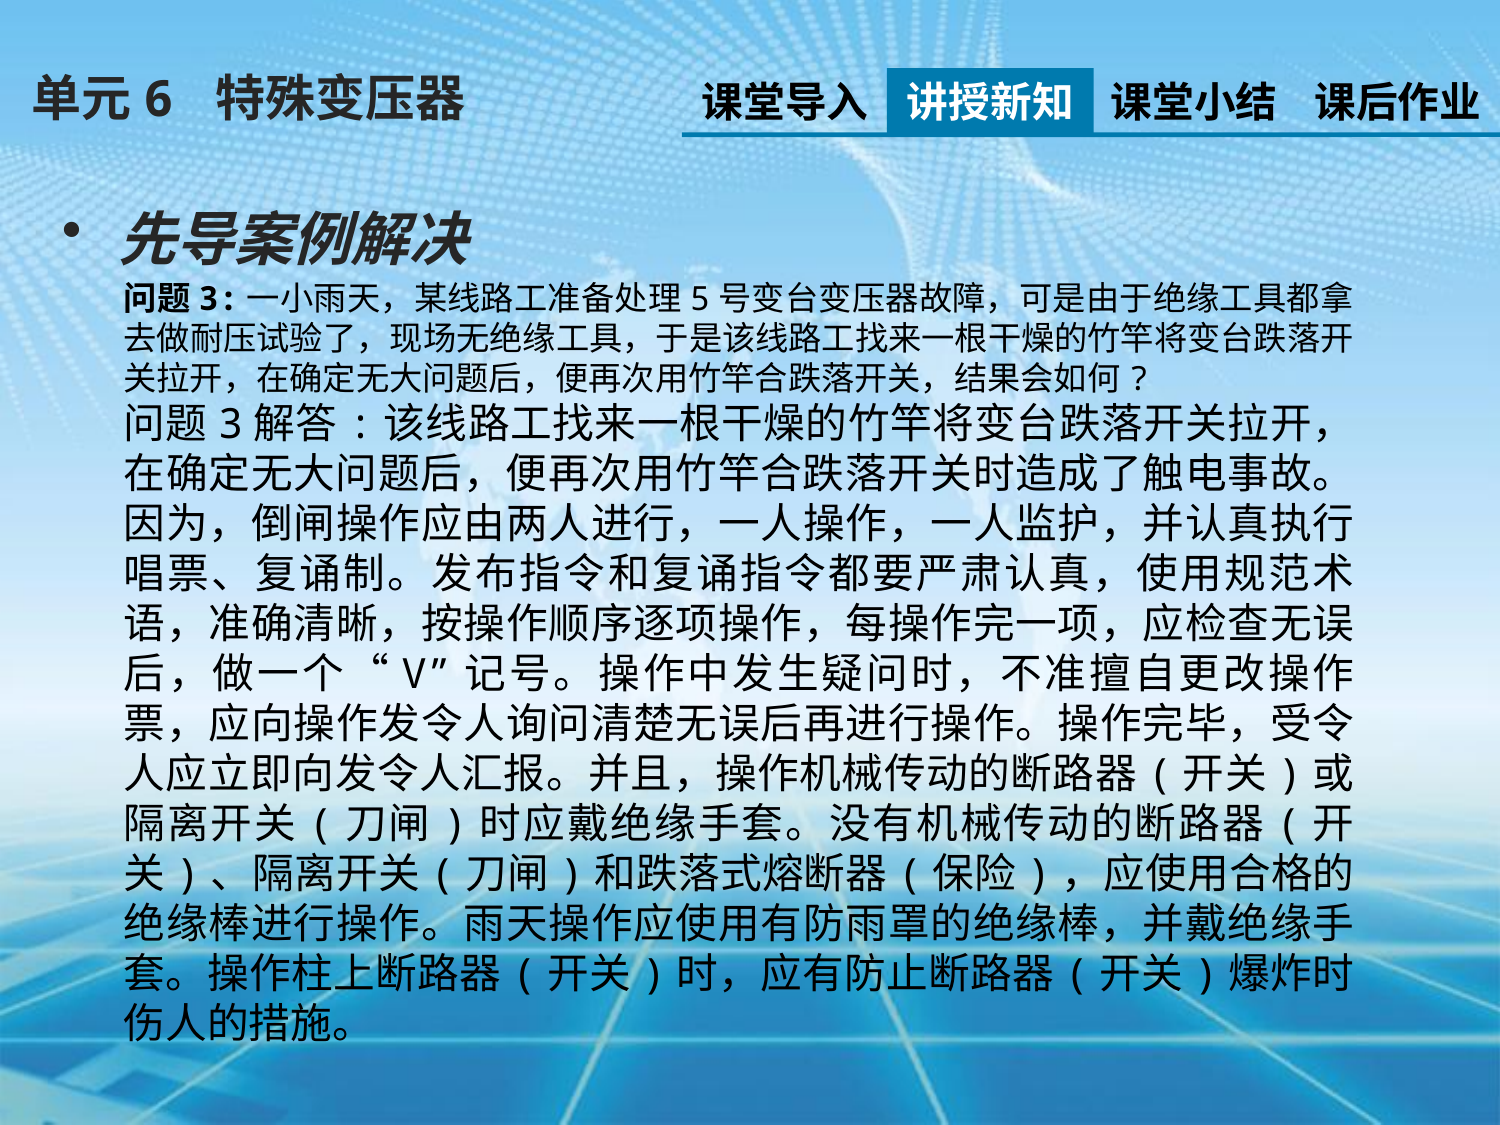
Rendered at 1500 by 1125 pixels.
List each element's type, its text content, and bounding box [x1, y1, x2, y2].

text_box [16, 59, 1500, 135]
text_box 问题3:一小雨天，某线路工准备处理5号变台变压器故障，可是由于绝缘工具都拿去做耐压试验了，现场无绝缘工具，于是该线路工找来一根干燥的竹竿将变台跌落开关拉开，在确定无大问题后，便再次用竹竿合跌落开关，结果会如何? 问题3解答:该线路工找来一根干燥的竹竿将变台跌落开关拉开，在确定无大问题后，便再次用竹竿合跌落开关时造成了触电事故。因为，倒闸操作应由两人进行，一人操作，一人监护，并认真执行唱票、复诵制。发布指令和复诵指令都要严肃认真，使用规范术语，准确清晰，按操作顺序逐项操作，每操作完一项，应检查无误后，做一个“V”记号。操作中发生疑问时，不准擅自更改操作票，应向操作发令人询问清楚无误后再进行操作。操作完毕，受令人应立即向发令人汇报。并且，操作机械传动的断路器(开关)或隔离开关(刀闸)时应戴绝缘手套。没有机械传动的断路器(开关)、隔离开关(刀闸)和跌落式熔断器(保险)，应使用合格的绝缘棒进行操作。雨天操作应使用有防雨罩的绝缘棒，并戴绝缘手套。操作柱上断路器(开关)时，应有防止断路器(开关)爆炸时伤人的措施。 [108, 269, 1370, 1055]
picture [0, 0, 1500, 1125]
text_box 先导案例解决 [46, 194, 1397, 301]
